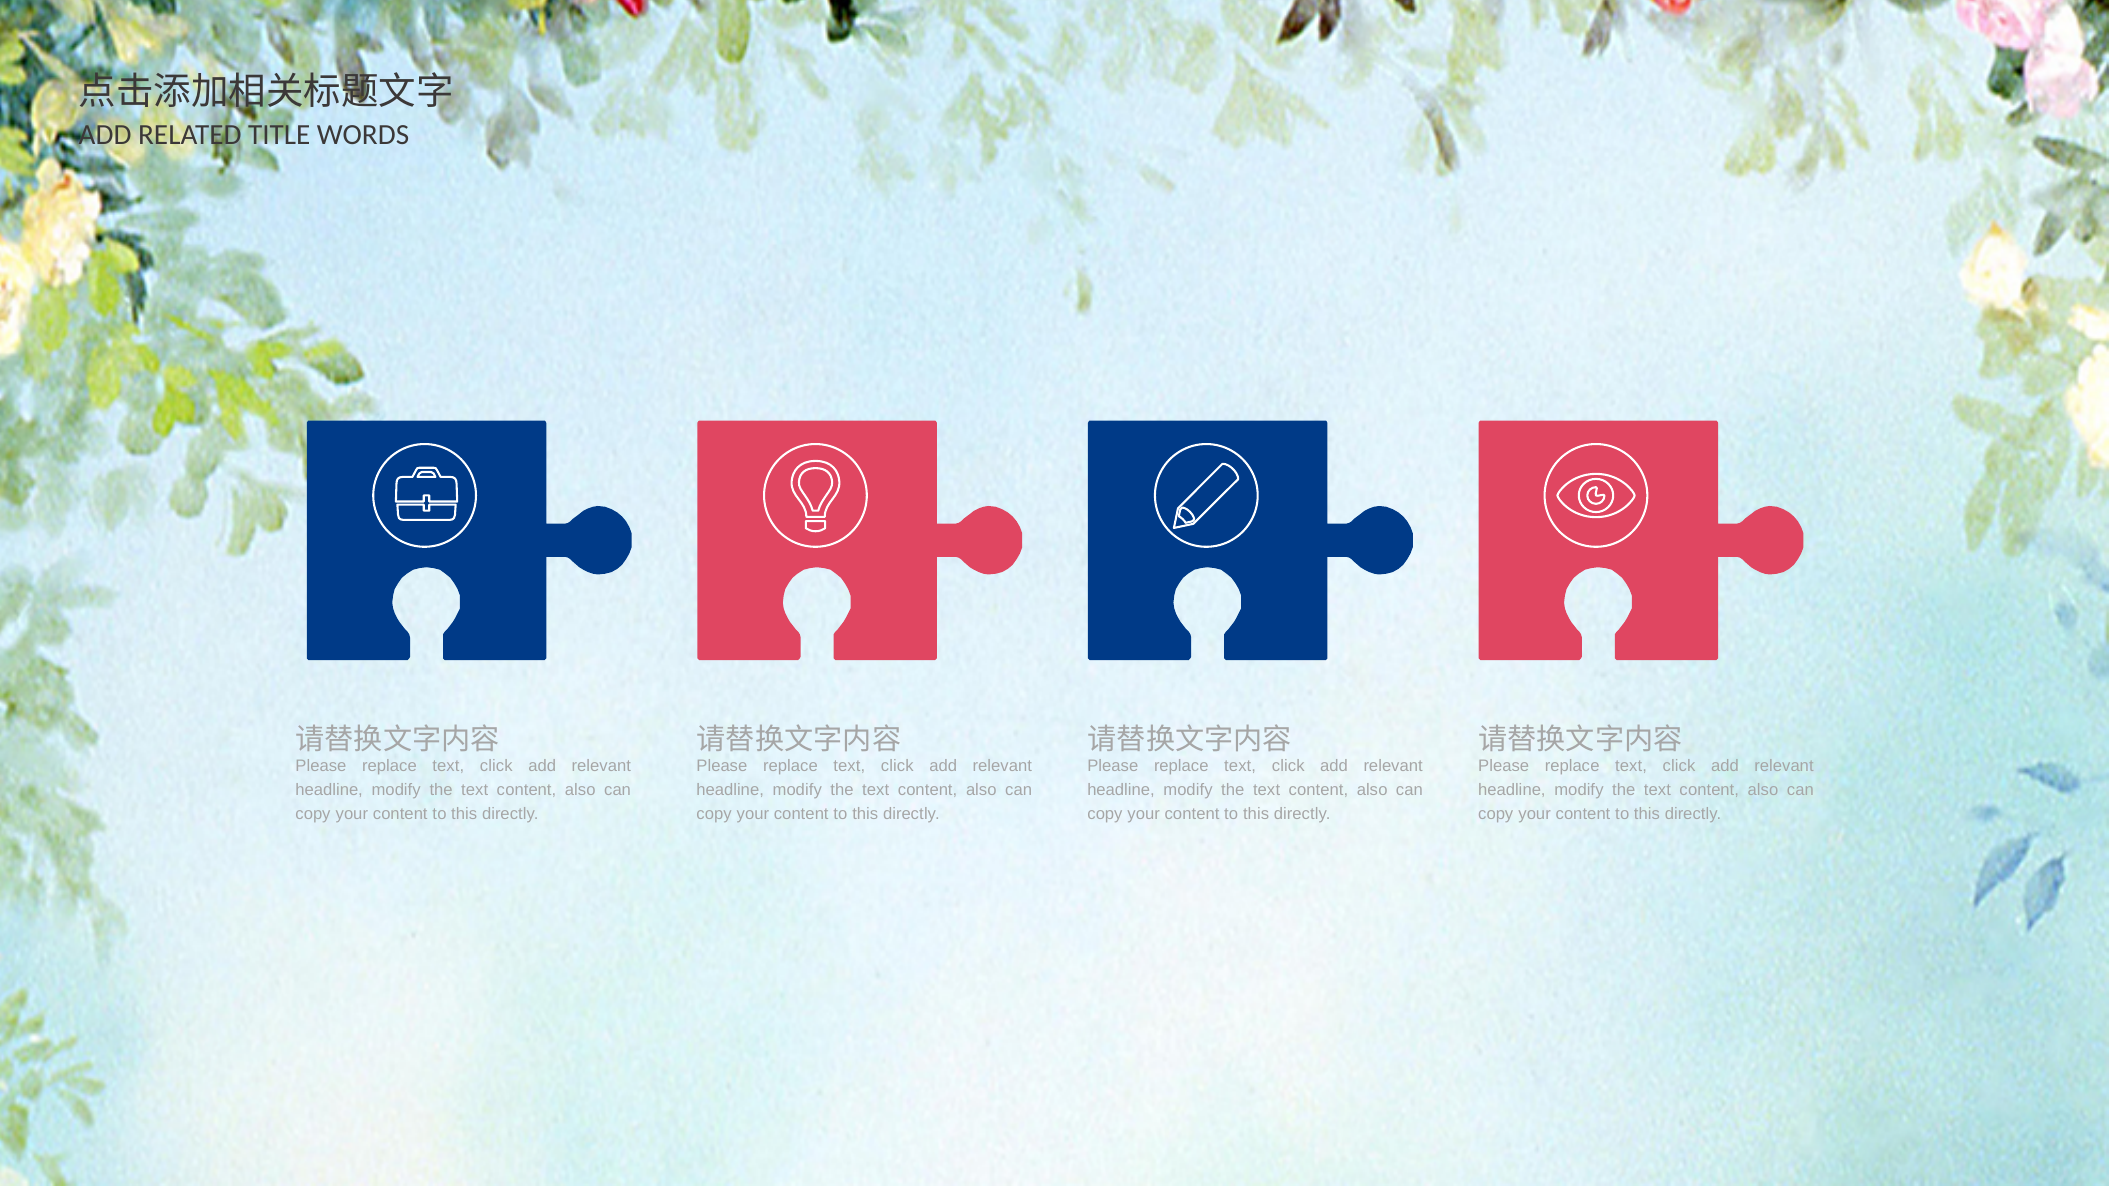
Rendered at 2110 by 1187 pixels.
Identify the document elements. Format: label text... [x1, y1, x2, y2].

text_box [1478, 420, 1804, 661]
text_box 点击添加相关标题文字 [62, 59, 470, 121]
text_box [1154, 444, 1258, 547]
text_box [306, 420, 632, 661]
text_box Please replace text, click add relevant headline, modify the text content, also can copy your content to this directly. [295, 750, 632, 823]
text_box 请替换文字内容 [1087, 713, 1353, 750]
text_box 请替换文字内容 [696, 713, 962, 750]
text_box [1087, 420, 1413, 661]
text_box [1544, 444, 1648, 547]
text_box Please replace text, click add relevant headline, modify the text content, also can copy your content to this directly. [696, 750, 1033, 823]
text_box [764, 444, 867, 547]
text_box 请替换文字内容 [1478, 713, 1743, 750]
text_box Please replace text, click add relevant headline, modify the text content, also can copy your content to this directly. [1087, 750, 1424, 823]
picture [0, 0, 2109, 1186]
text_box [697, 420, 1023, 661]
text_box ADD RELATED TITLE WORDS [62, 107, 426, 159]
text_box 请替换文字内容 [295, 713, 561, 750]
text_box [373, 444, 476, 547]
text_box Please replace text, click add relevant headline, modify the text content, also can copy your content to this directly. [1478, 750, 1815, 823]
